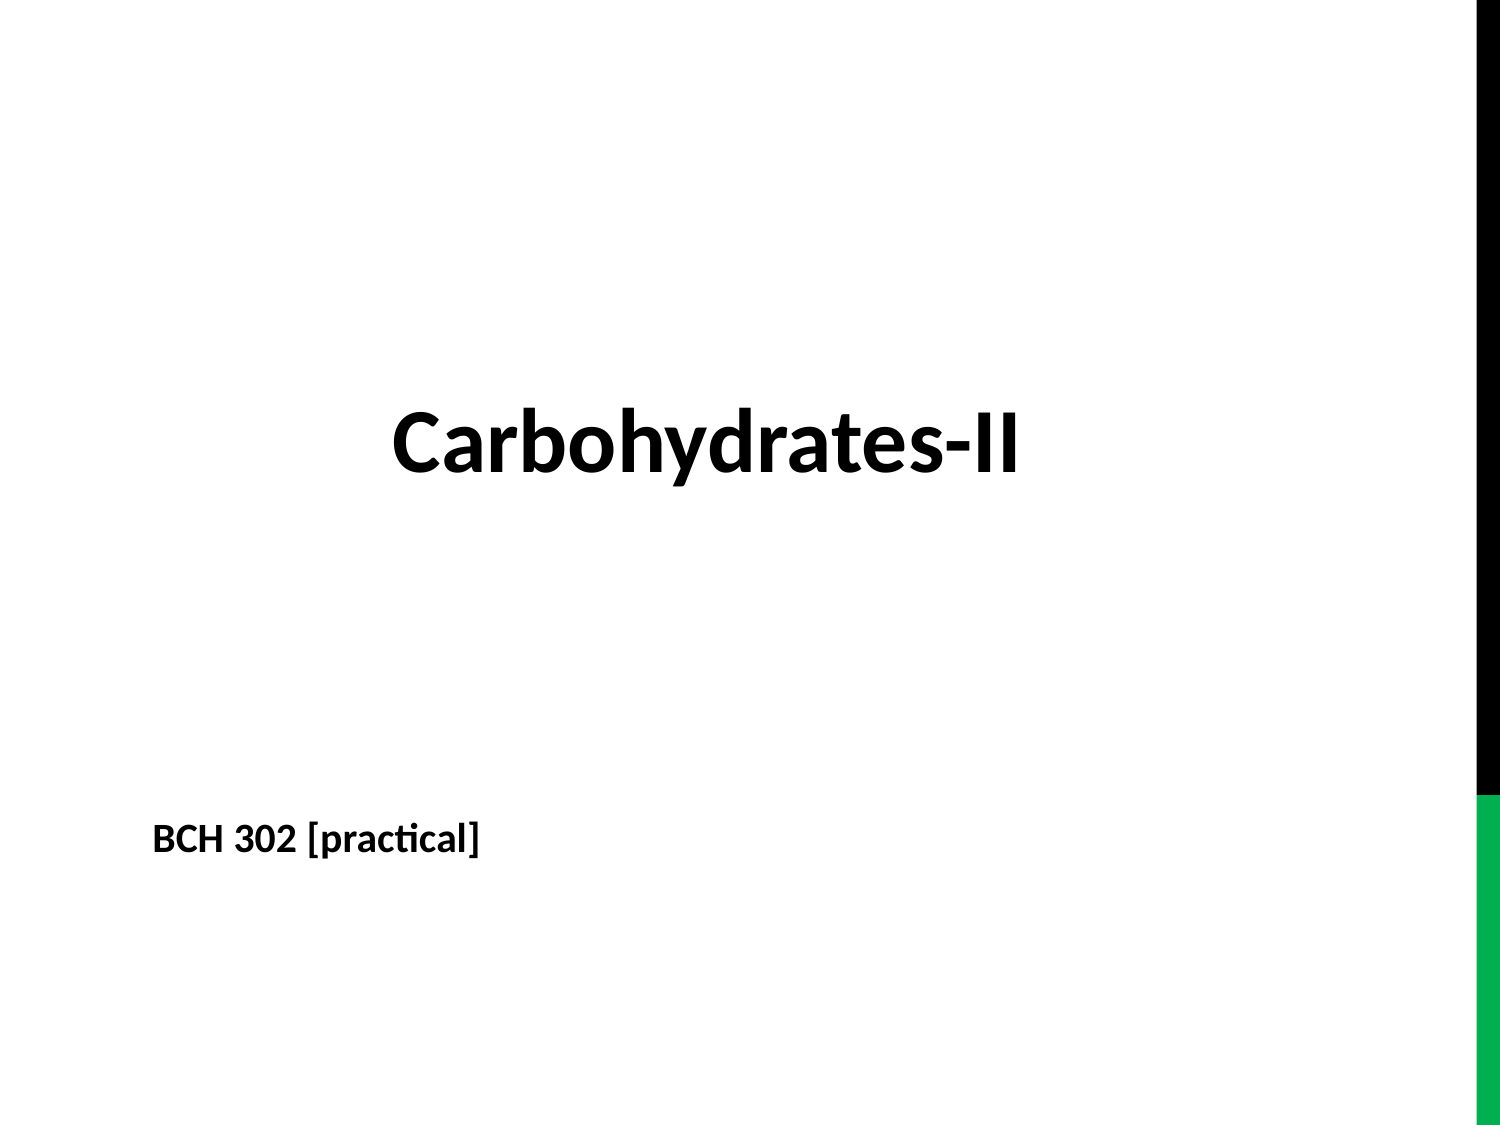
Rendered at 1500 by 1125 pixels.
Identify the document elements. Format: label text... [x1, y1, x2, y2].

text_box BCH 302 [practical] [137, 803, 496, 869]
text_box Carbohydrates-II [357, 373, 1038, 499]
